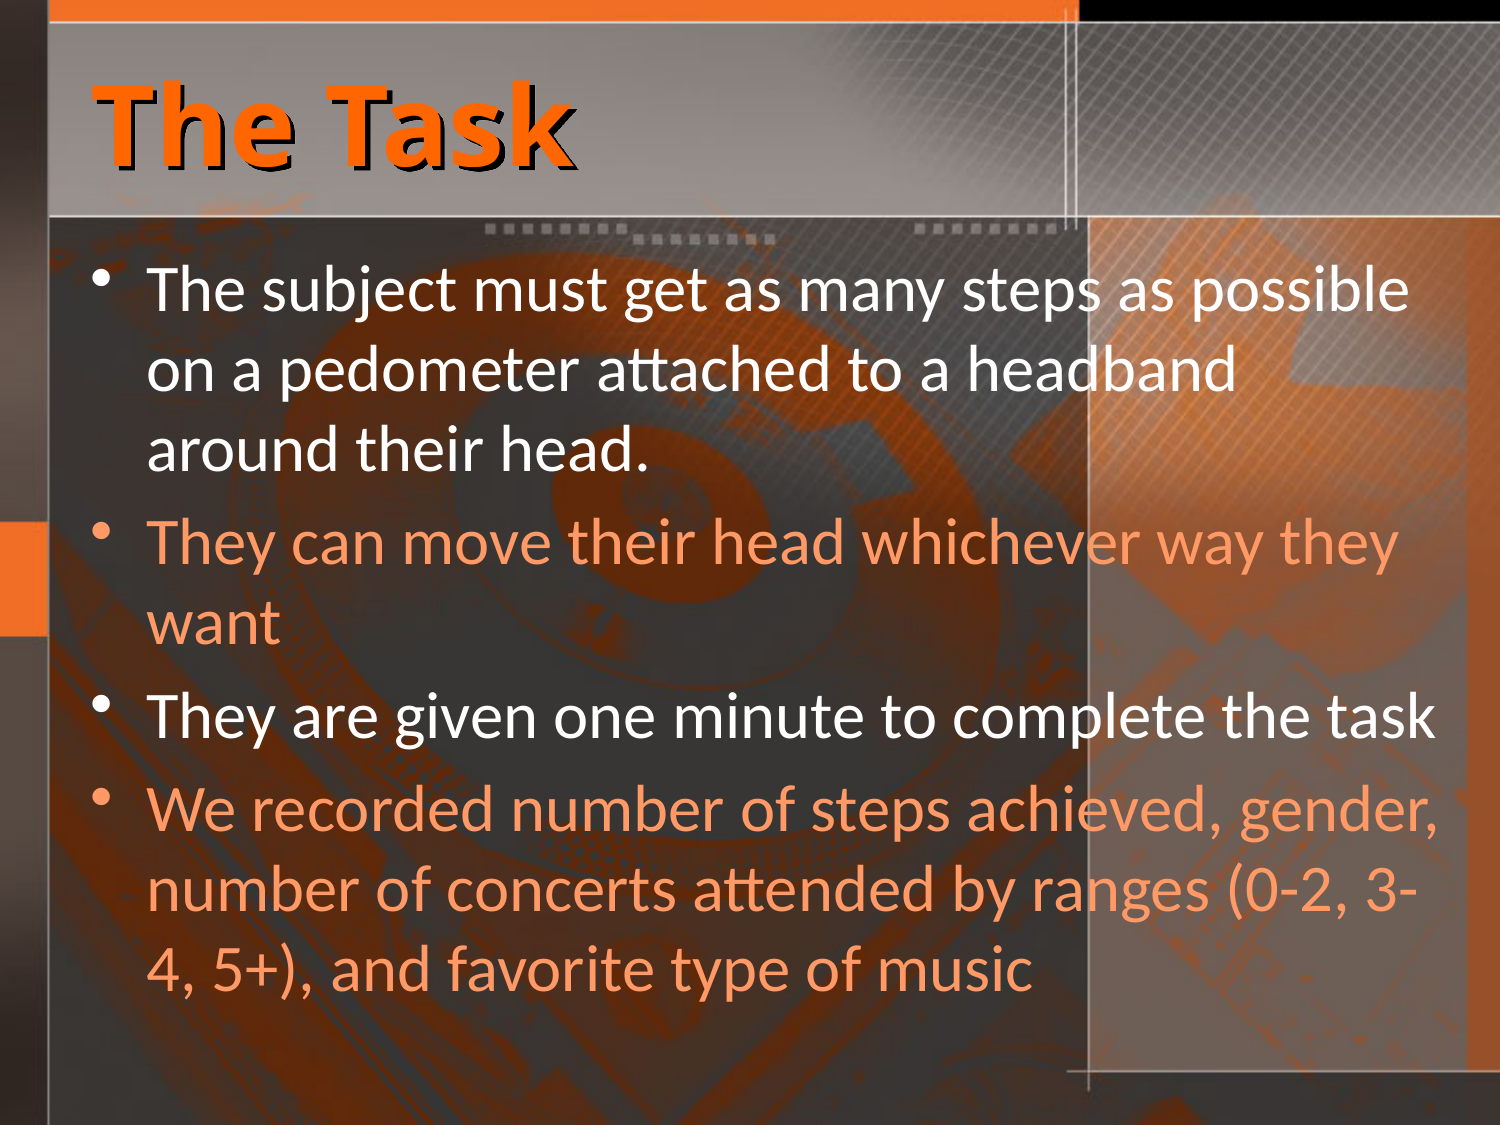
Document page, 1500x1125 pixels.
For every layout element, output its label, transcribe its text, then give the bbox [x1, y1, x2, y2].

list The subject must get as many steps as possible on a pedometer attached to a headband around their head. They can move their head whichever way they want They are given one minute to complete the task We recorded number of steps achieved, gender, number of concerts attended by ranges (0-2, 3-4, 5+), and favorite type of music [74, 237, 1463, 1006]
title The Task [74, 37, 1063, 206]
picture [0, 0, 1500, 1125]
